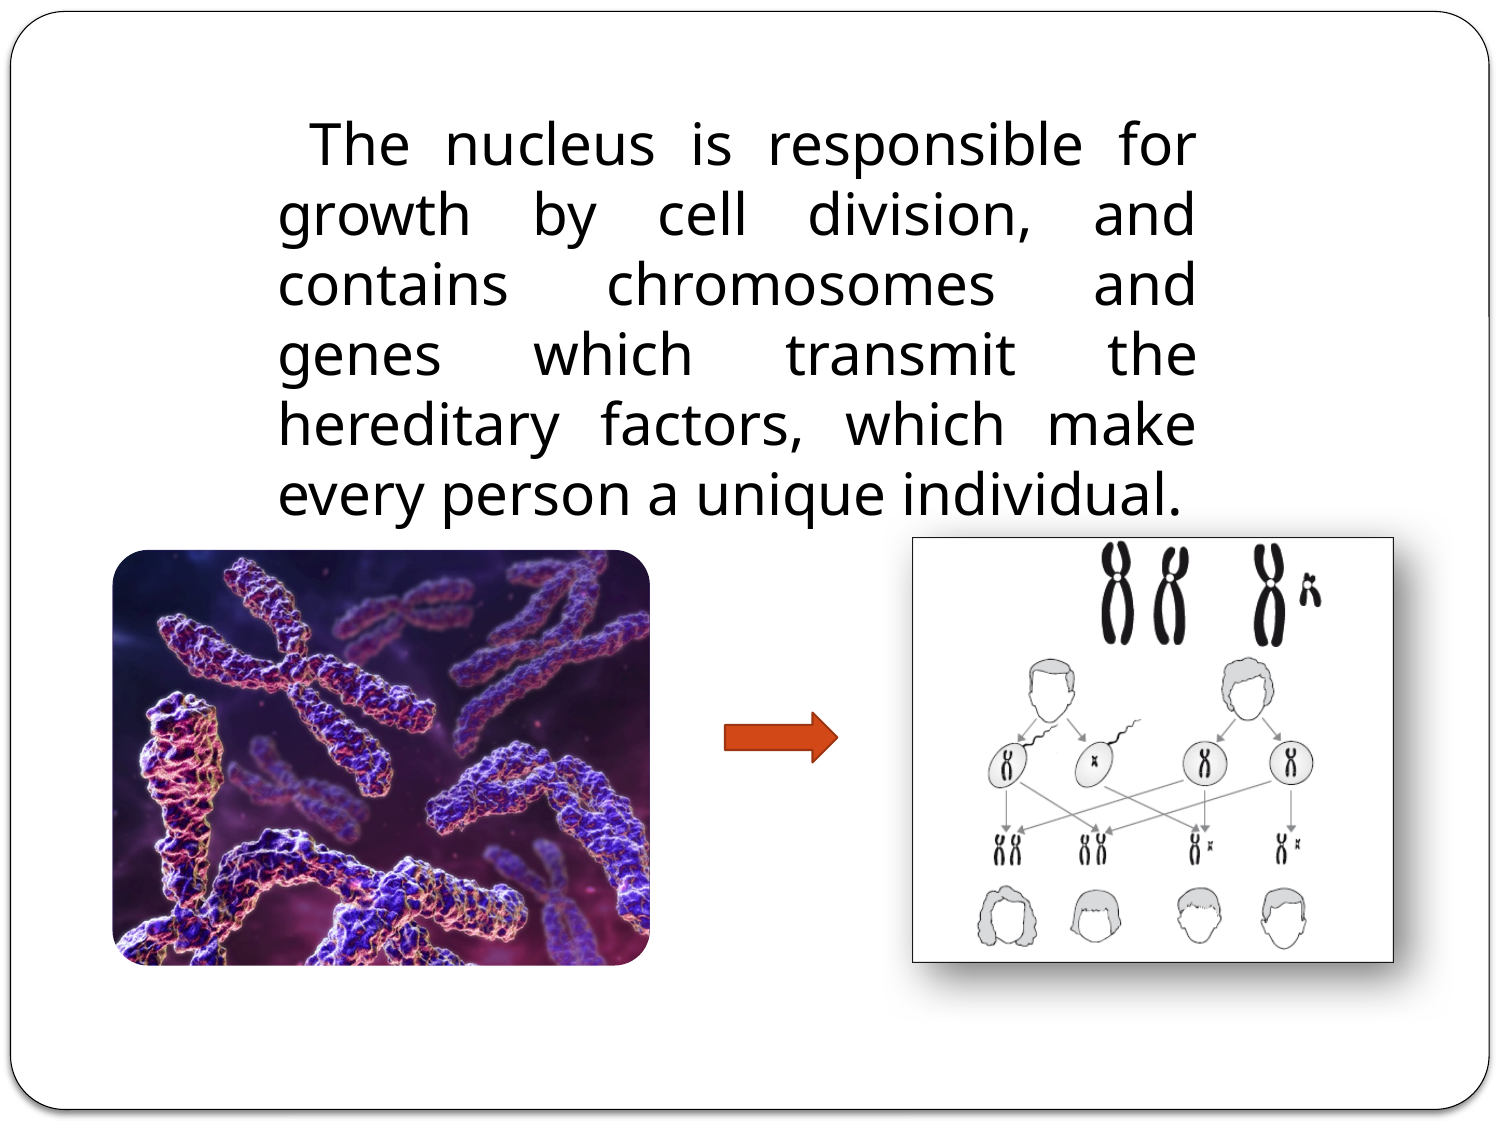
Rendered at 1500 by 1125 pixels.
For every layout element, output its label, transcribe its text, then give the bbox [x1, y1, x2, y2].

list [112, 549, 651, 966]
text_box [723, 711, 839, 764]
picture [912, 537, 1394, 963]
text_box The nucleus is responsible for growth by cell division, and contains chromosomes and genes which transmit the hereditary factors, which make every person a unique individual. [262, 99, 1213, 535]
